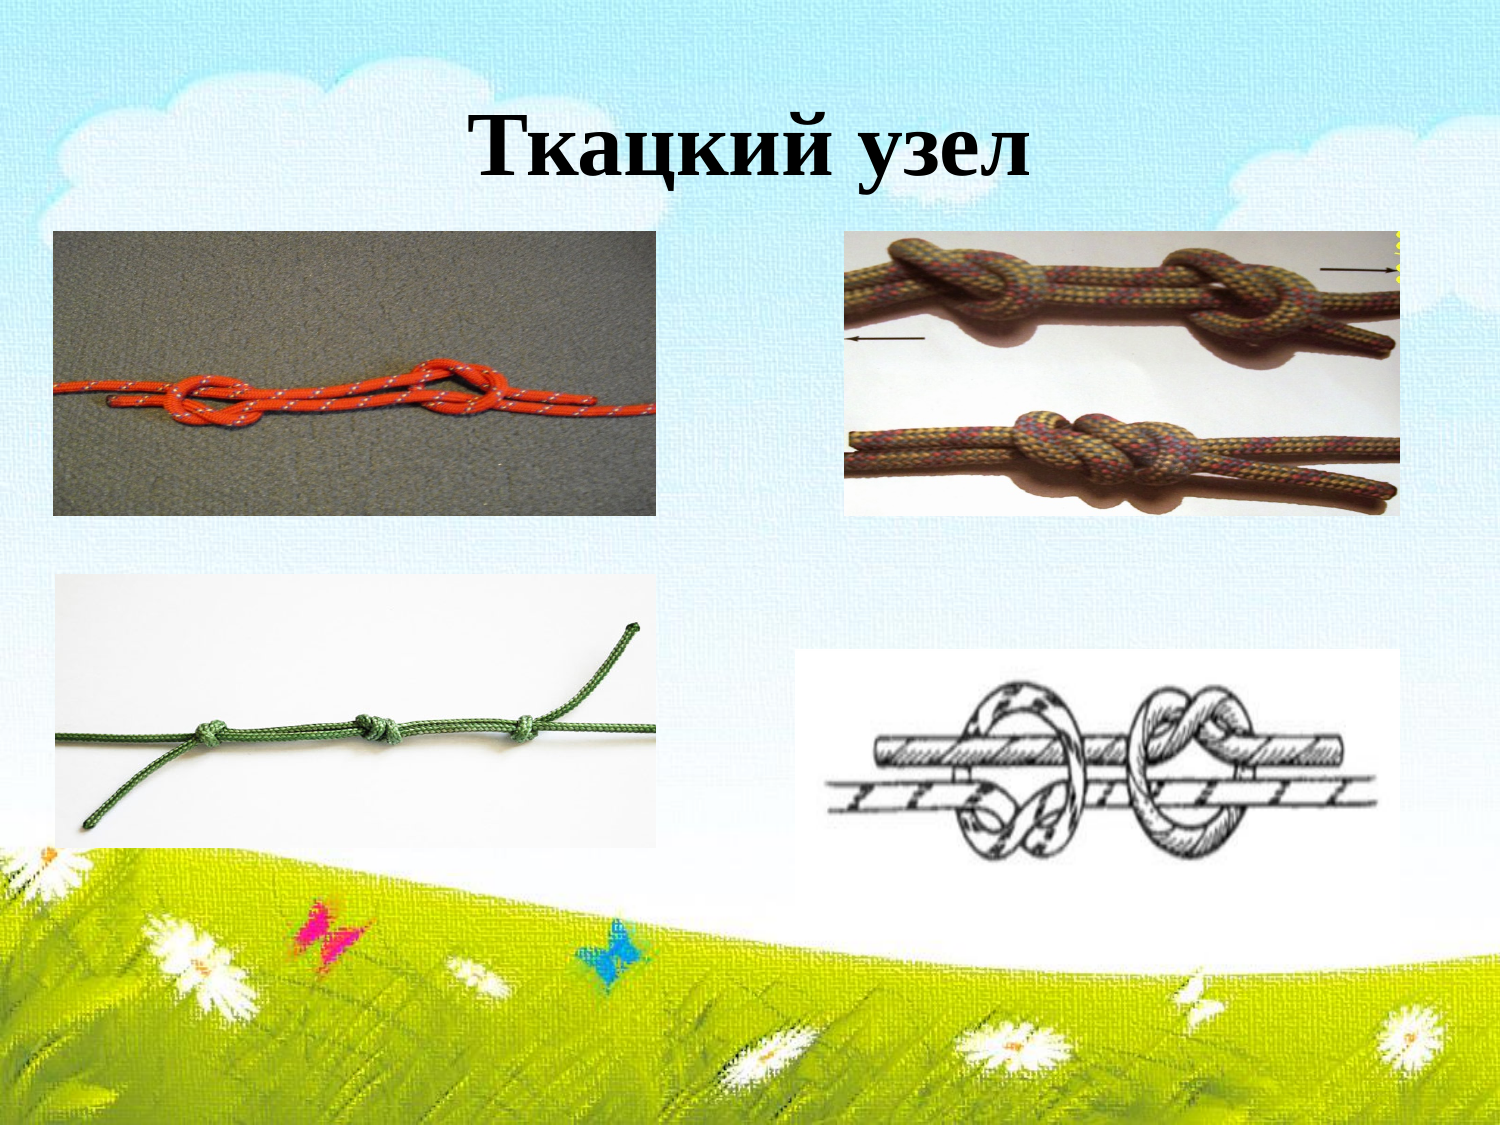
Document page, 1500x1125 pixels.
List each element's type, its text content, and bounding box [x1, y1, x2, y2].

picture [0, 0, 1500, 1125]
title Ткацкий узел [75, 45, 1425, 233]
